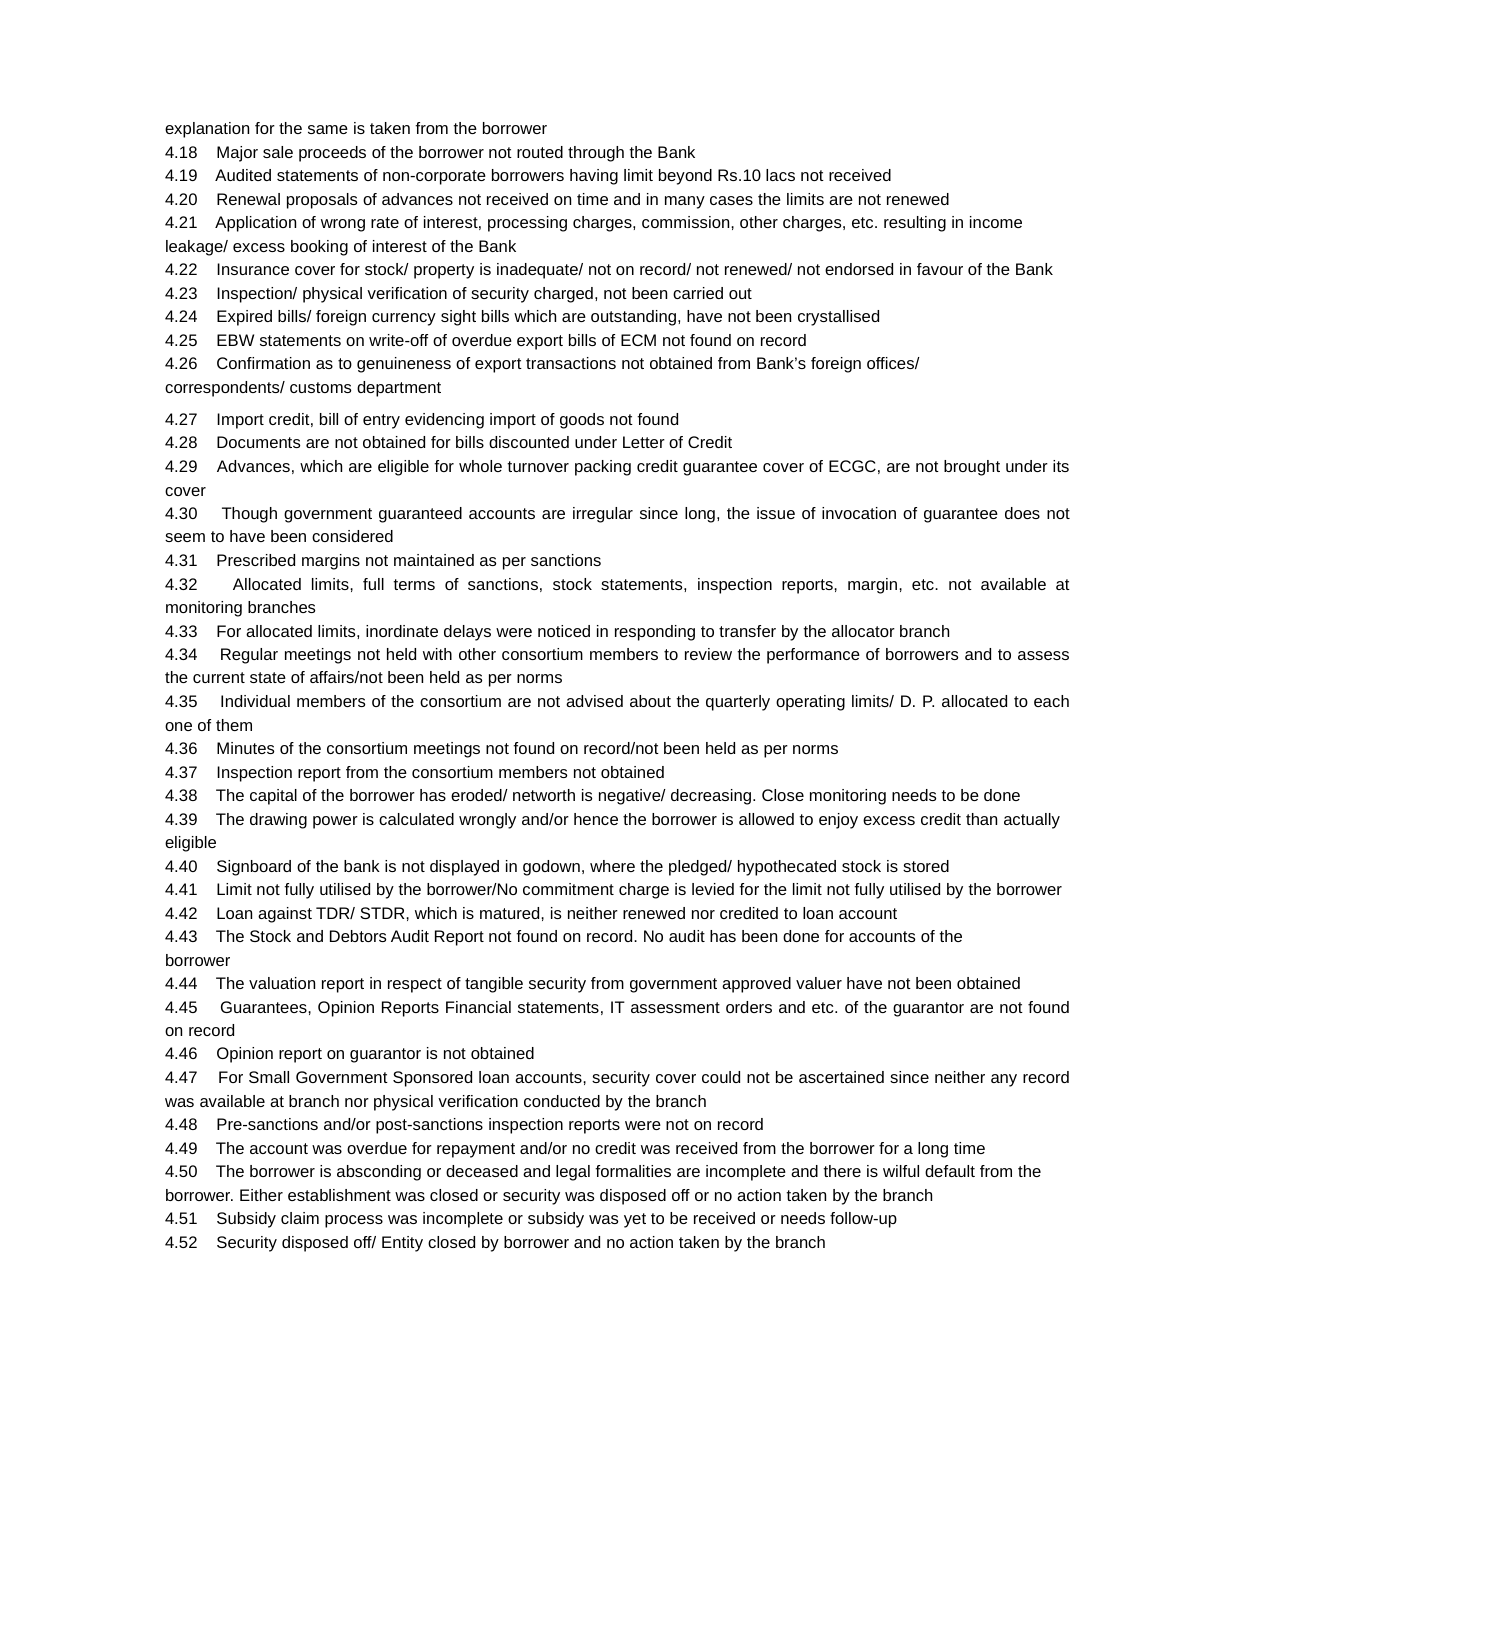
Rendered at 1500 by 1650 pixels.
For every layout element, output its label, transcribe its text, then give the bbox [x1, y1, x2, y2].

text_box explanation for the same is taken from the borrower 4.18 Major sale proceeds of the borrower not routed through the Bank 4.19 Audited statements of non-corporate borrowers having limit beyond Rs.10 lacs not received 4.20 Renewal proposals of advances not received on time and in many cases the limits are not renewed 4.21 Application of wrong rate of interest, processing charges, commission, other charges, etc. resulting in income leakage/ excess booking of interest of the Bank 4.22 Insurance cover for stock/ property is inadequate/ not on record/ not renewed/ not endorsed in favour of the Bank 4.23 Inspection/ physical verification of security charged, not been carried out 4.24 Expired bills/ foreign currency sight bills which are outstanding, have not been crystallised 4.25 EBW statements on write-off of overdue export bills of ECM not found on record 4.26 Confirmation as to genuineness of export transactions not obtained from Bank’s foreign offices/ correspondents/ customs department 4.27 Import credit, bill of entry evidencing import of goods not found 4.28 Documents are not obtained for bills discounted under Letter of Credit 4.29 Advances, which are eligible for whole turnover packing credit guarantee cover of ECGC, are not brought under its cover 4.30 Though government guaranteed accounts are irregular since long, the issue of invocation of guarantee does not seem to have been considered 4.31 Prescribed margins not maintained as per sanctions 4.32 Allocated limits, full terms of sanctions, stock statements, inspection reports, margin, etc. not available at monitoring branches 4.33 For allocated limits, inordinate delays were noticed in responding to transfer by the allocator branch 4.34 Regular meetings not held with other consortium members to review the performance of borrowers and to assess the current state of affairs/not been held as per norms 4.35 Individual members of the consortium are not advised about the quarterly operating limits/ D. P. allocated to each one of them 4.36 Minutes of the consortium meetings not found on record/not been held as per norms 4.37 Inspection report from the consortium members not obtained 4.38 The capital of the borrower has eroded/ networth is negative/ decreasing. Close monitoring needs to be done 4.39 The drawing power is calculated wrongly and/or hence the borrower is allowed to enjoy excess credit than actually eligible 4.40 Signboard of the bank is not displayed in godown, where the pledged/ hypothecated stock is stored 4.41 Limit not fully utilised by the borrower/No commitment charge is levied for the limit not fully utilised by the borrower 4.42 Loan against TDR/ STDR, which is matured, is neither renewed nor credited to loan account 4.43 The Stock and Debtors Audit Report not found on record. No audit has been done for accounts of the borrower 4.44 The valuation report in respect of tangible security from government approved valuer have not been obtained 4.45 Guarantees, Opinion Reports Financial statements, IT assessment orders and etc. of the guarantor are not found on record 4.46 Opinion report on guarantor is not obtained 4.47 For Small Government Sponsored loan accounts, security cover could not be ascertained since neither any record was available at branch nor physical verification conducted by the branch 4.48 Pre-sanctions and/or post-sanctions inspection reports were not on record 4.49 The account was overdue for repayment and/or no credit was received from the borrower for a long time 4.50 The borrower is absconding or deceased and legal formalities are incomplete and there is wilful default from the borrower. Either establishment was closed or security was disposed off or no action taken by the branch 4.51 Subsidy claim process was incomplete or subsidy was yet to be received or needs follow-up 4.52 Security disposed off/ Entity closed by borrower and no action taken by the branch [164, 114, 1080, 1386]
